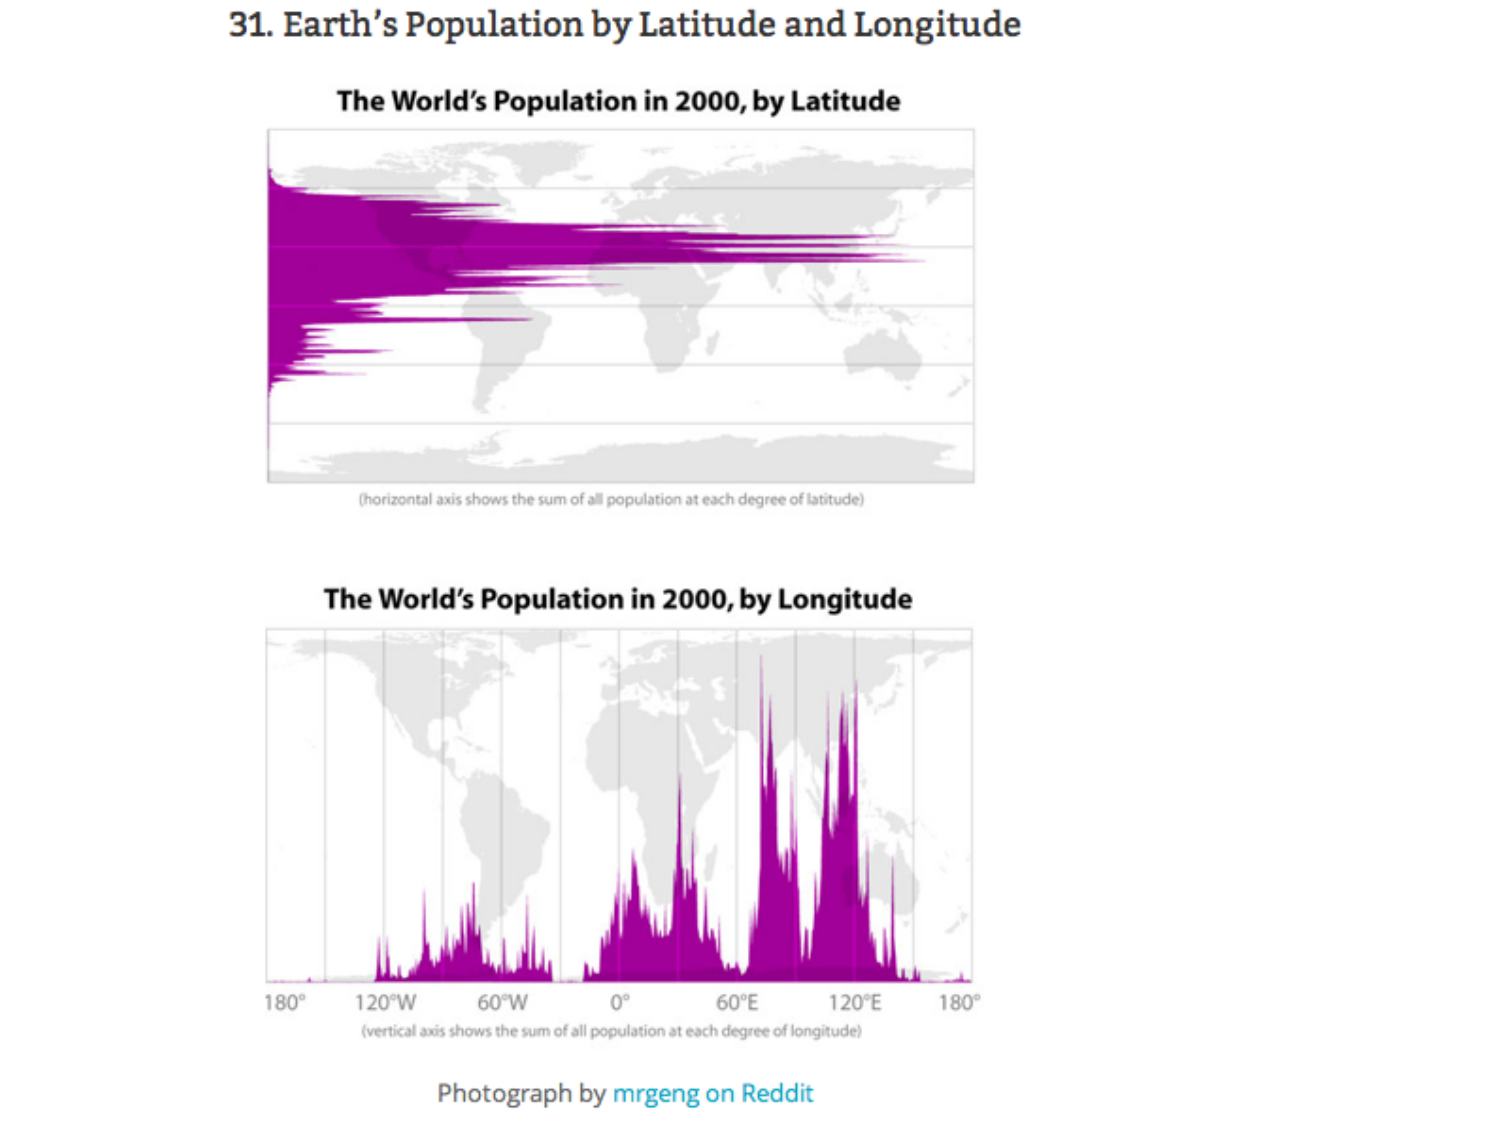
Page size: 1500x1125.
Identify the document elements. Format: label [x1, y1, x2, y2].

list [0, 0, 1500, 1125]
